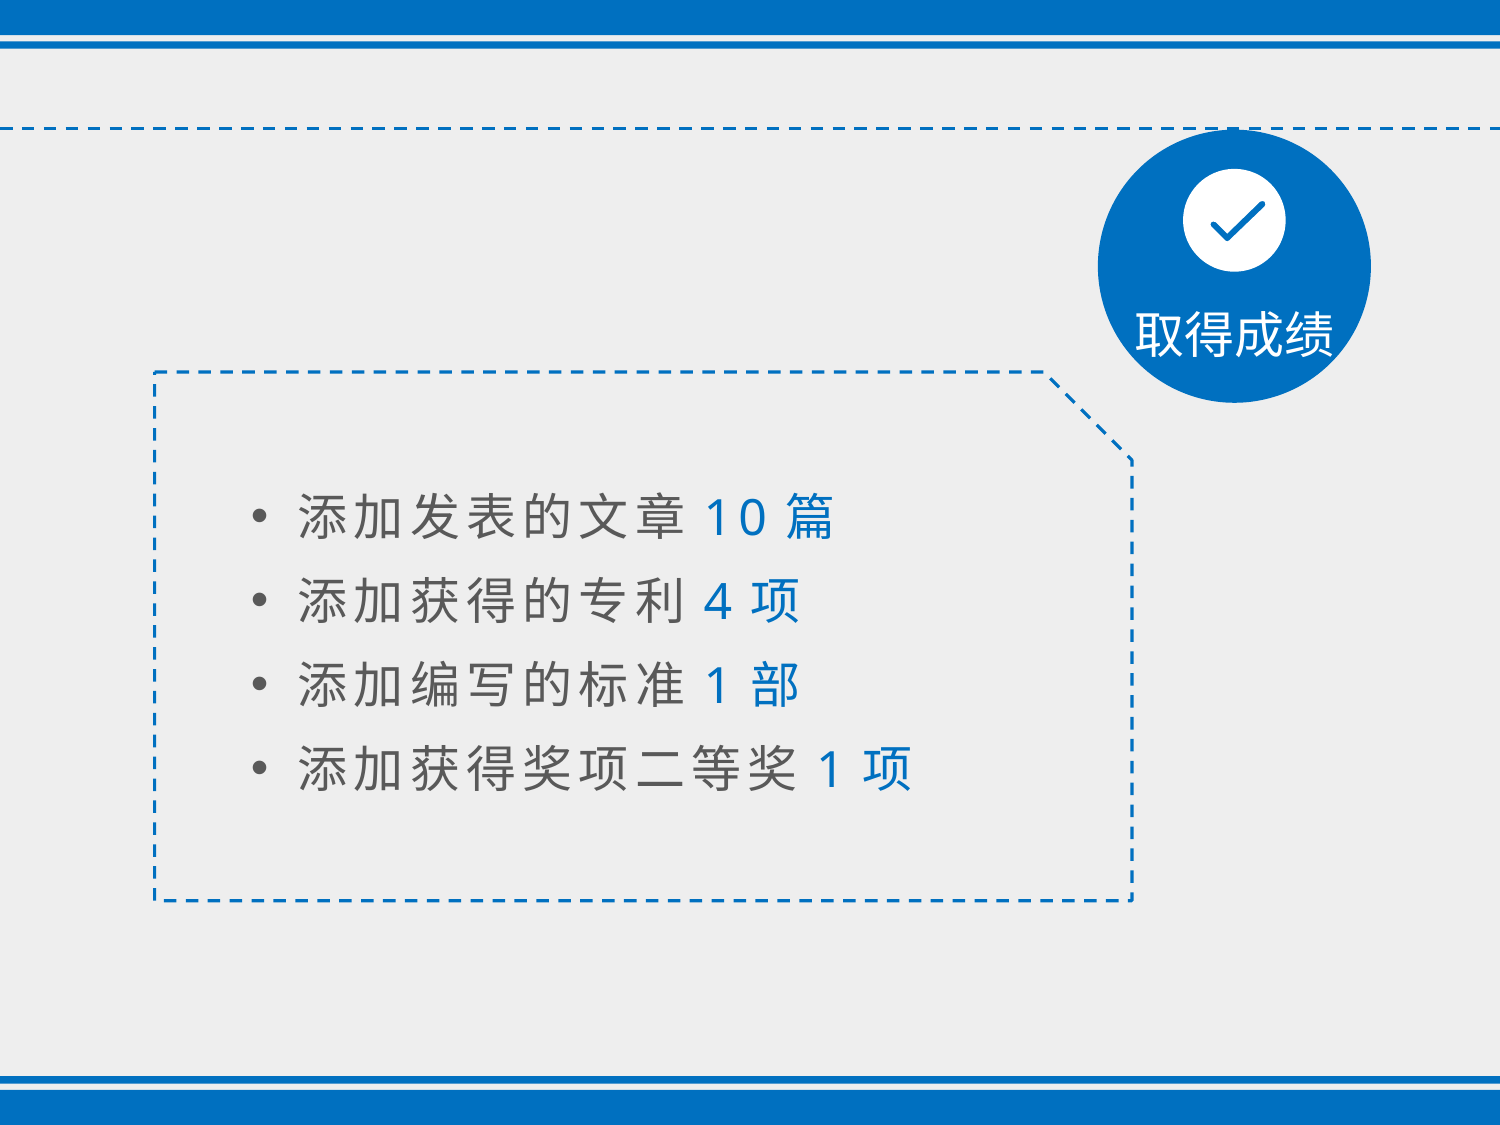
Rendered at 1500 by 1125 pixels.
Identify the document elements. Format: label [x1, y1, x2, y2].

text_box [1098, 130, 1370, 402]
text_box [154, 371, 1132, 901]
